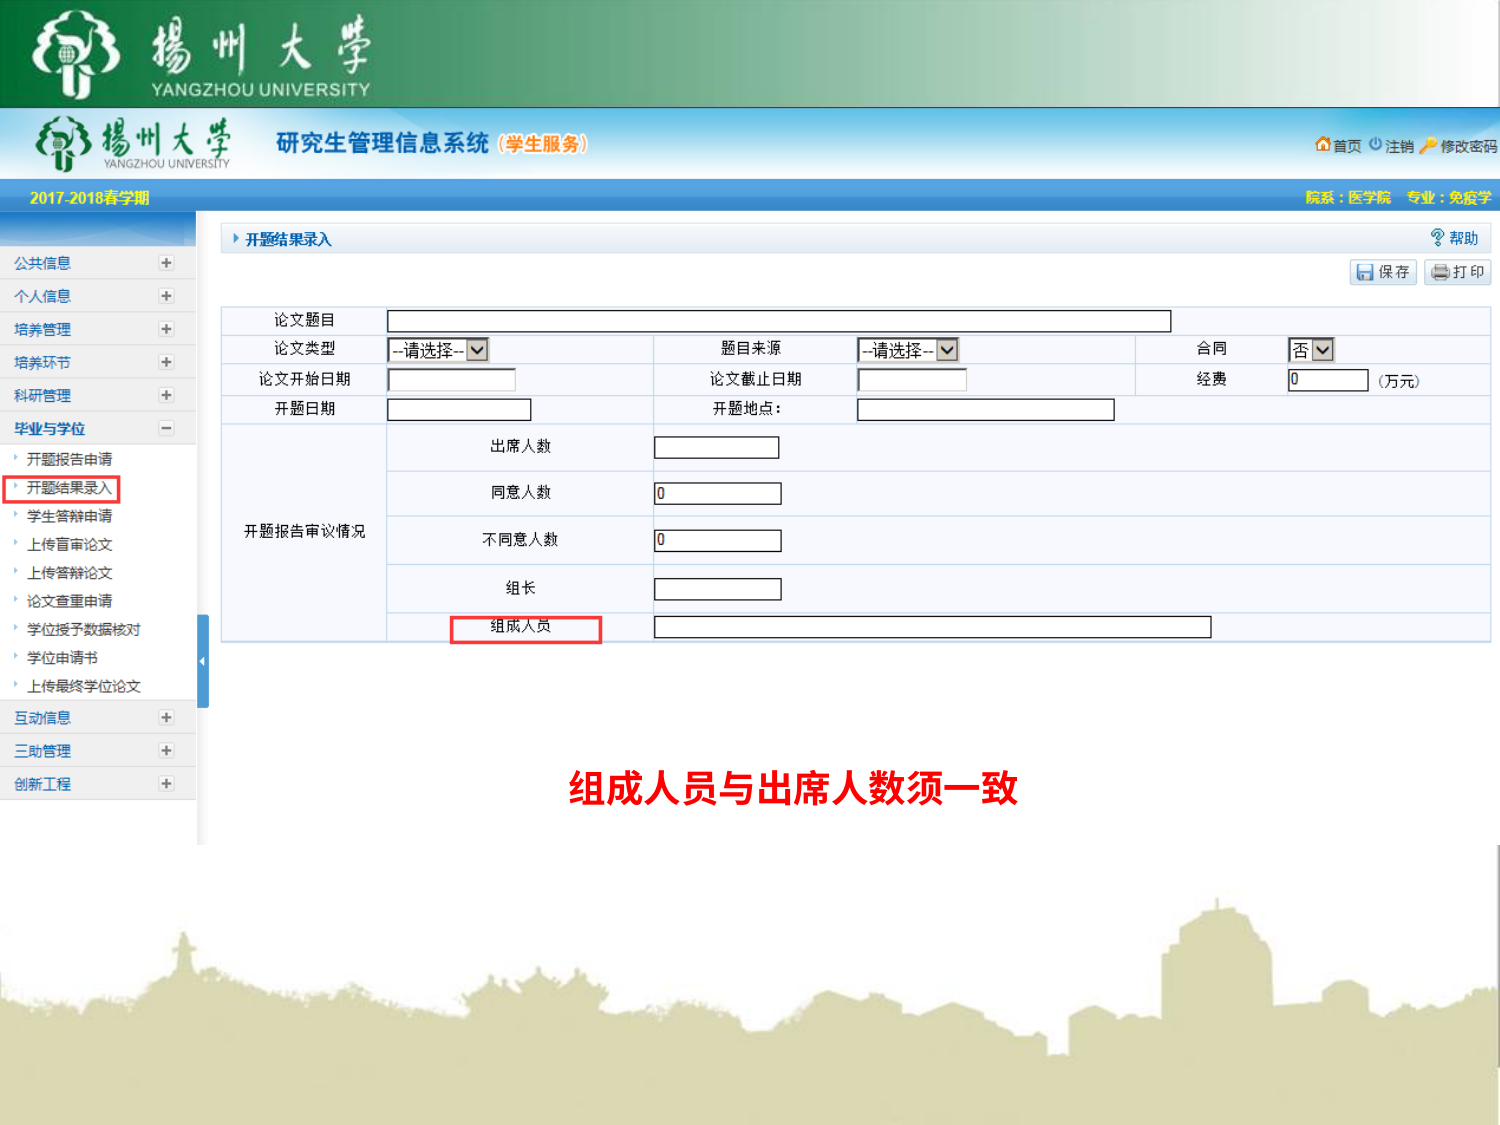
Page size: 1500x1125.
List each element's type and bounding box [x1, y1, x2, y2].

picture [0, 846, 1500, 1125]
picture [0, 0, 1500, 106]
text_box [0, 106, 1500, 846]
